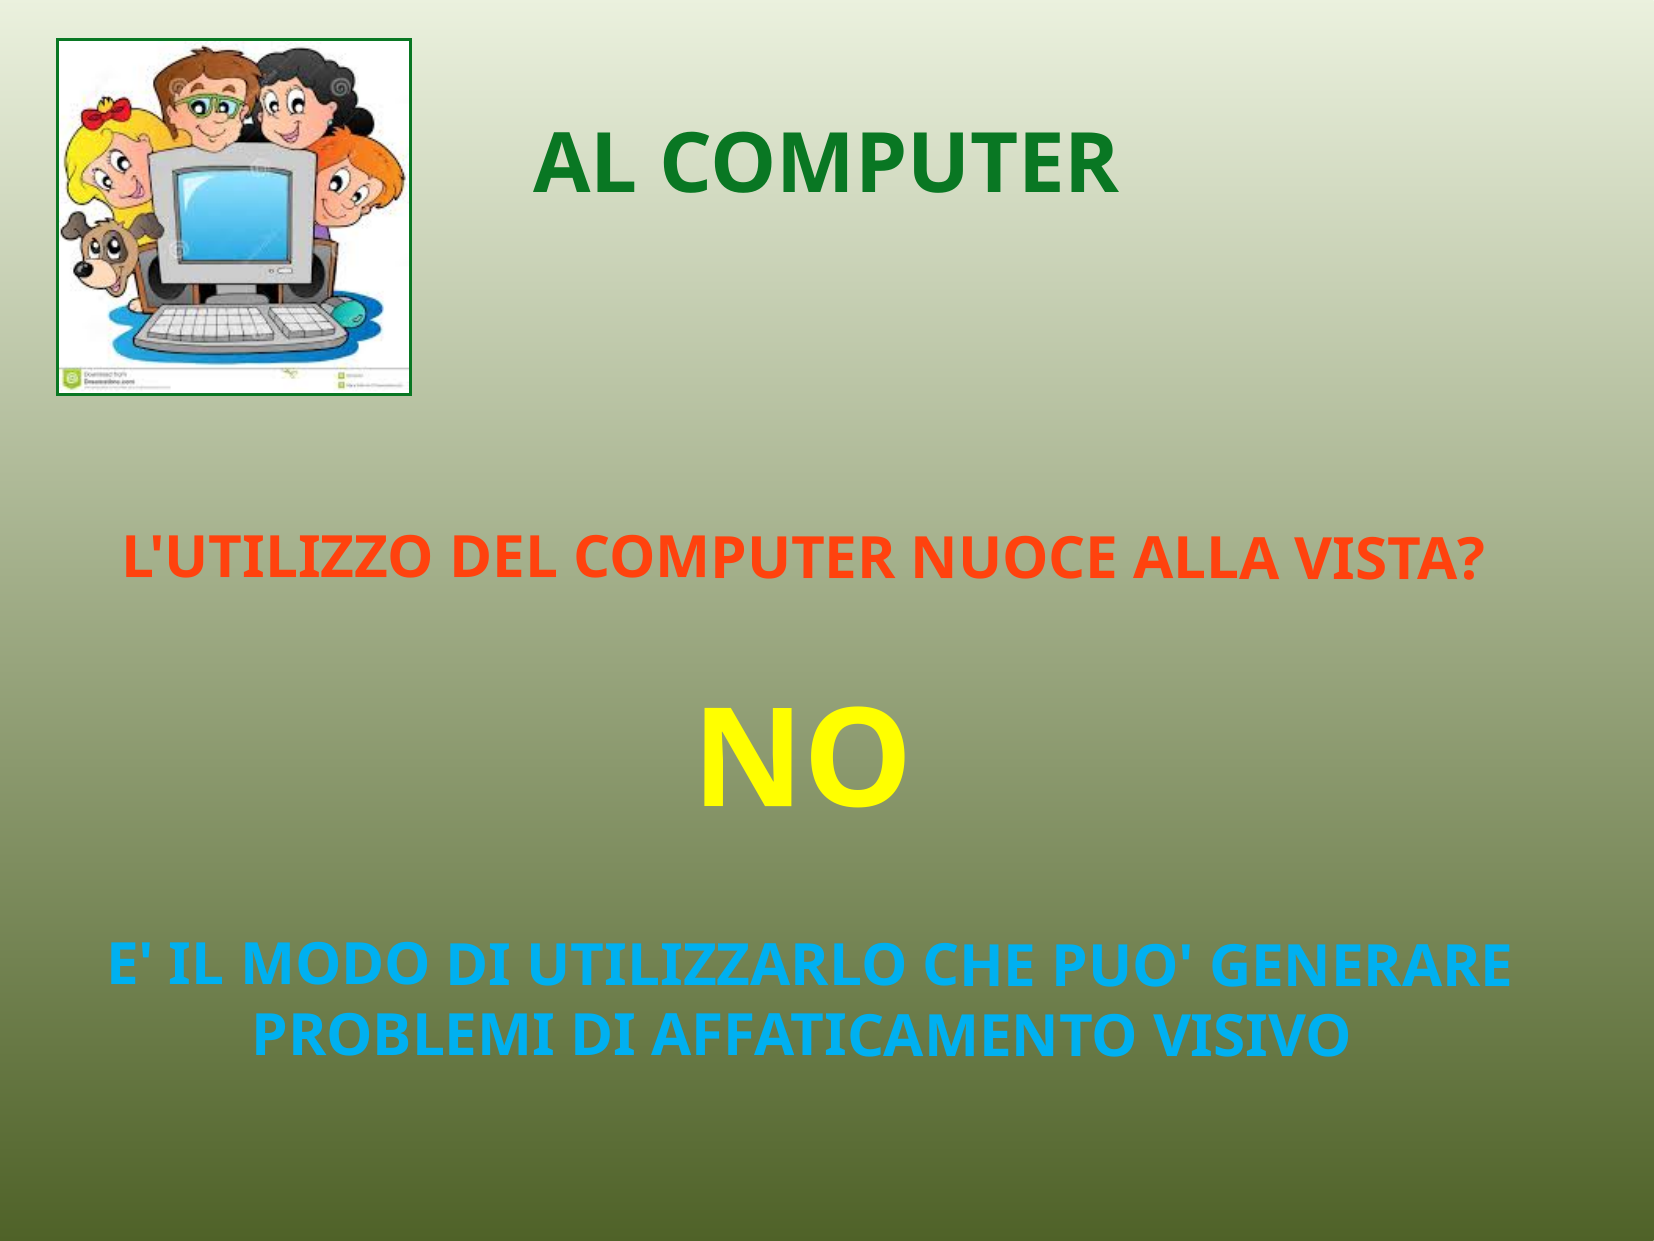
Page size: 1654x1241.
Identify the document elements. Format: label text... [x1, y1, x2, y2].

title AL COMPUTER [415, 55, 1571, 263]
subtitle L'UTILIZZO DEL COMPUTER NUOCE ALLA VISTA? NO E' IL MODO DI UTILIZZARLO CHE PUO' GENERARE PROBLEMI DI AFFATICAMENTO VISIVO [68, 472, 1538, 1196]
picture [58, 40, 410, 393]
